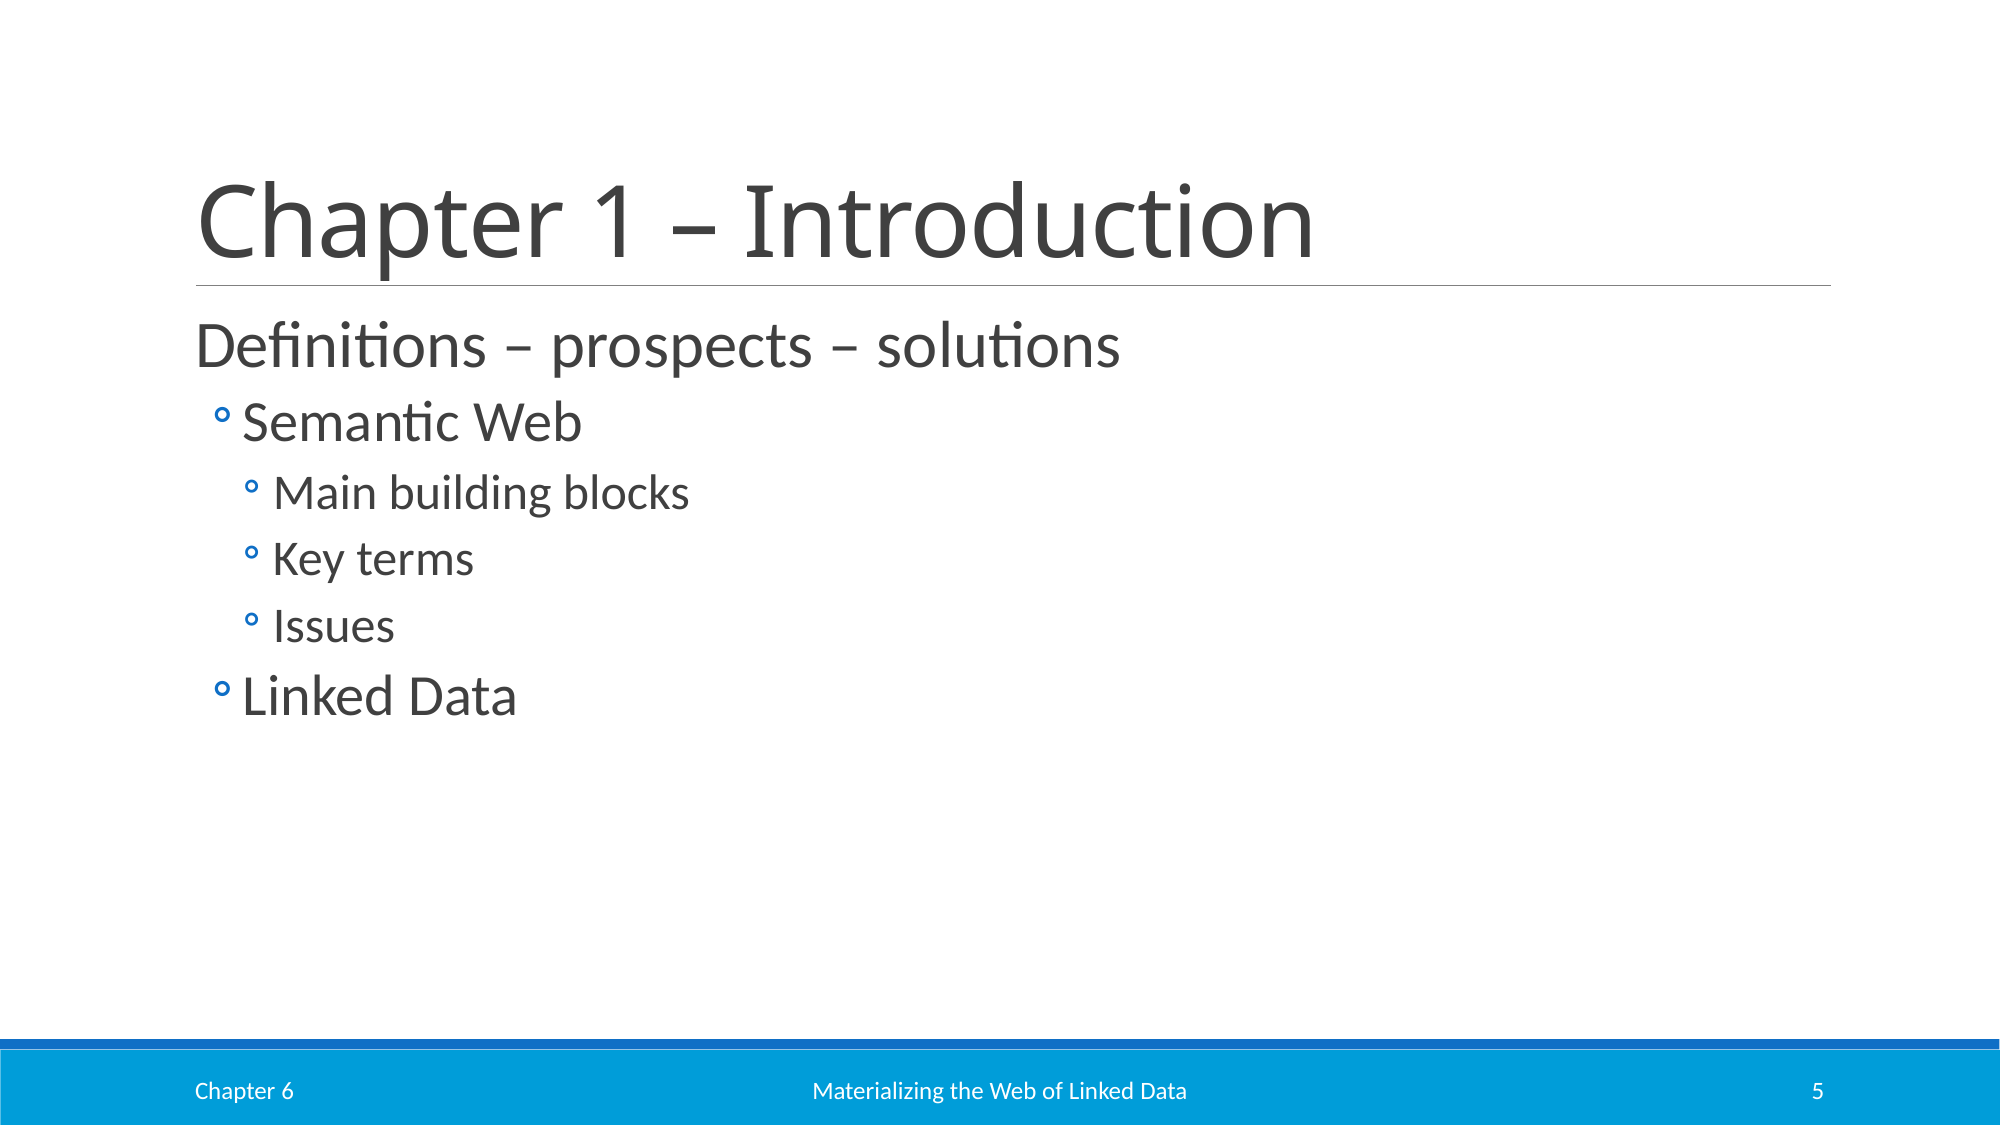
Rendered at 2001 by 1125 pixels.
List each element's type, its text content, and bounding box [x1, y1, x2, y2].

footer Materializing the Web of Linked Data [604, 1059, 1396, 1120]
slide_number 5 [1624, 1059, 1840, 1120]
list Definitions – prospects – solutions Semantic Web Main building blocks Key terms Issues Linked Data [180, 302, 1830, 963]
slide_number Chapter 6 [180, 1059, 586, 1120]
title Chapter 1 – Introduction [180, 47, 1830, 285]
